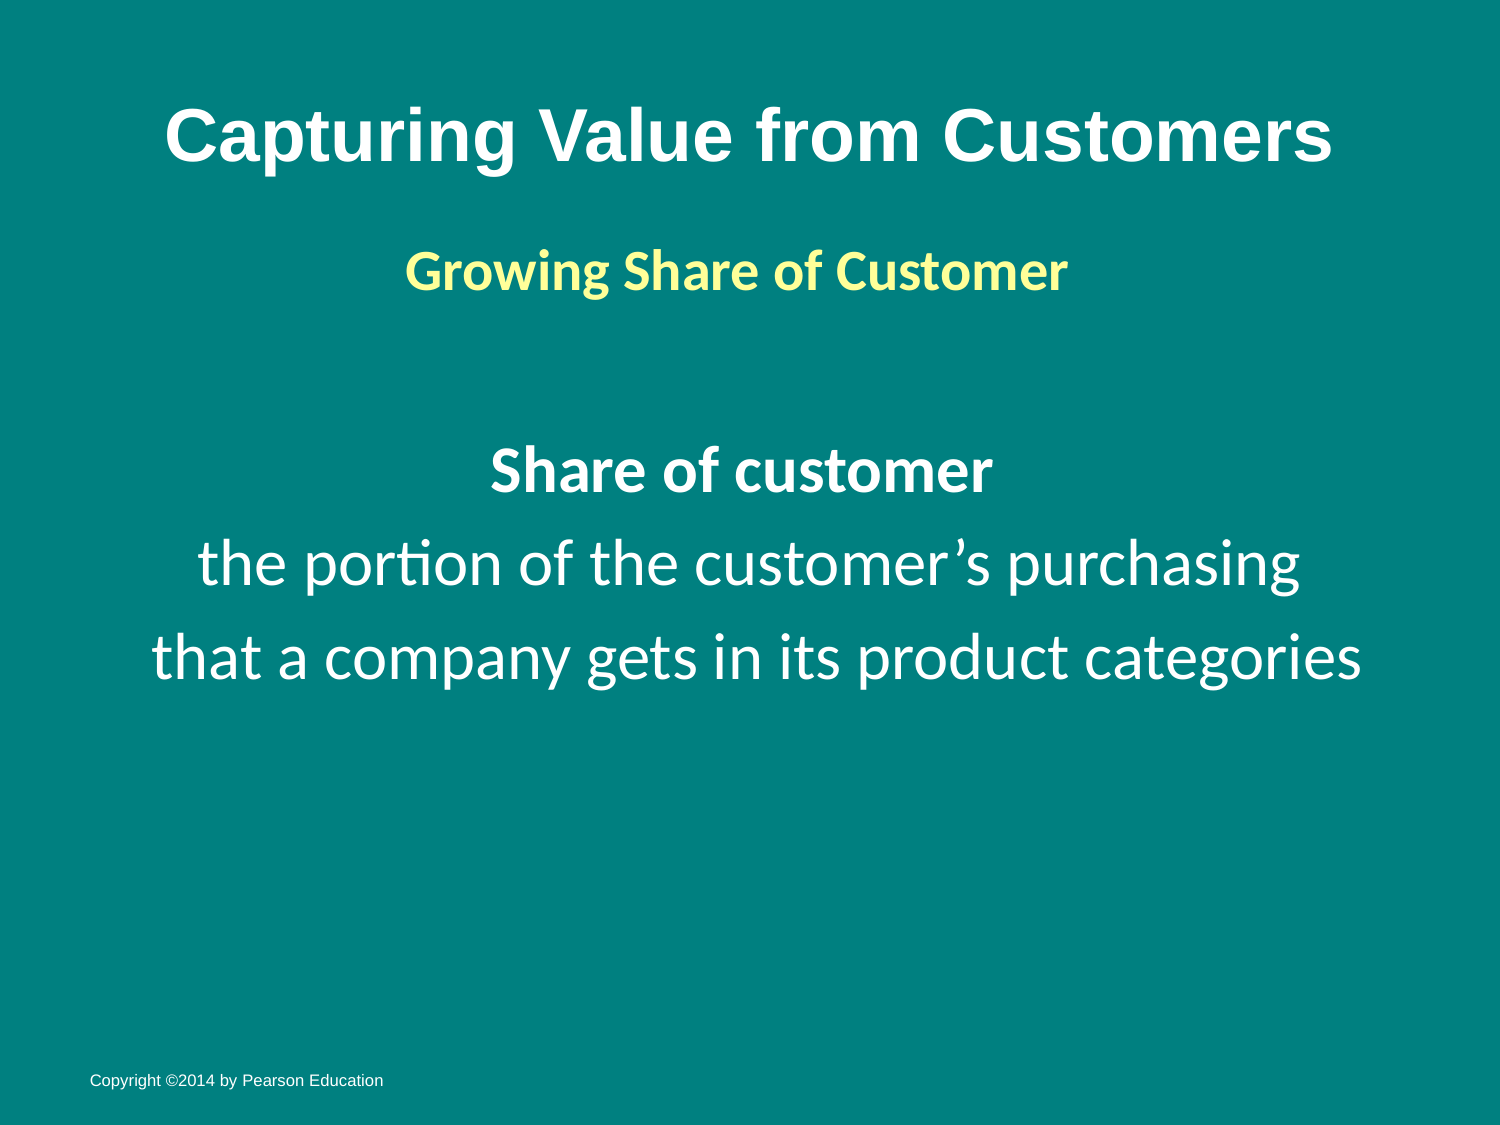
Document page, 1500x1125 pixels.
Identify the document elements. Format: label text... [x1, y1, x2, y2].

list Growing Share of Customer [149, 226, 1326, 288]
list Share of customer the portion of the customer’s purchasing that a company gets in its product categories [112, 324, 1388, 1001]
title Capturing Value from Customers [112, 37, 1388, 226]
text_box Copyright ©2014 by Pearson Education [74, 1062, 825, 1098]
